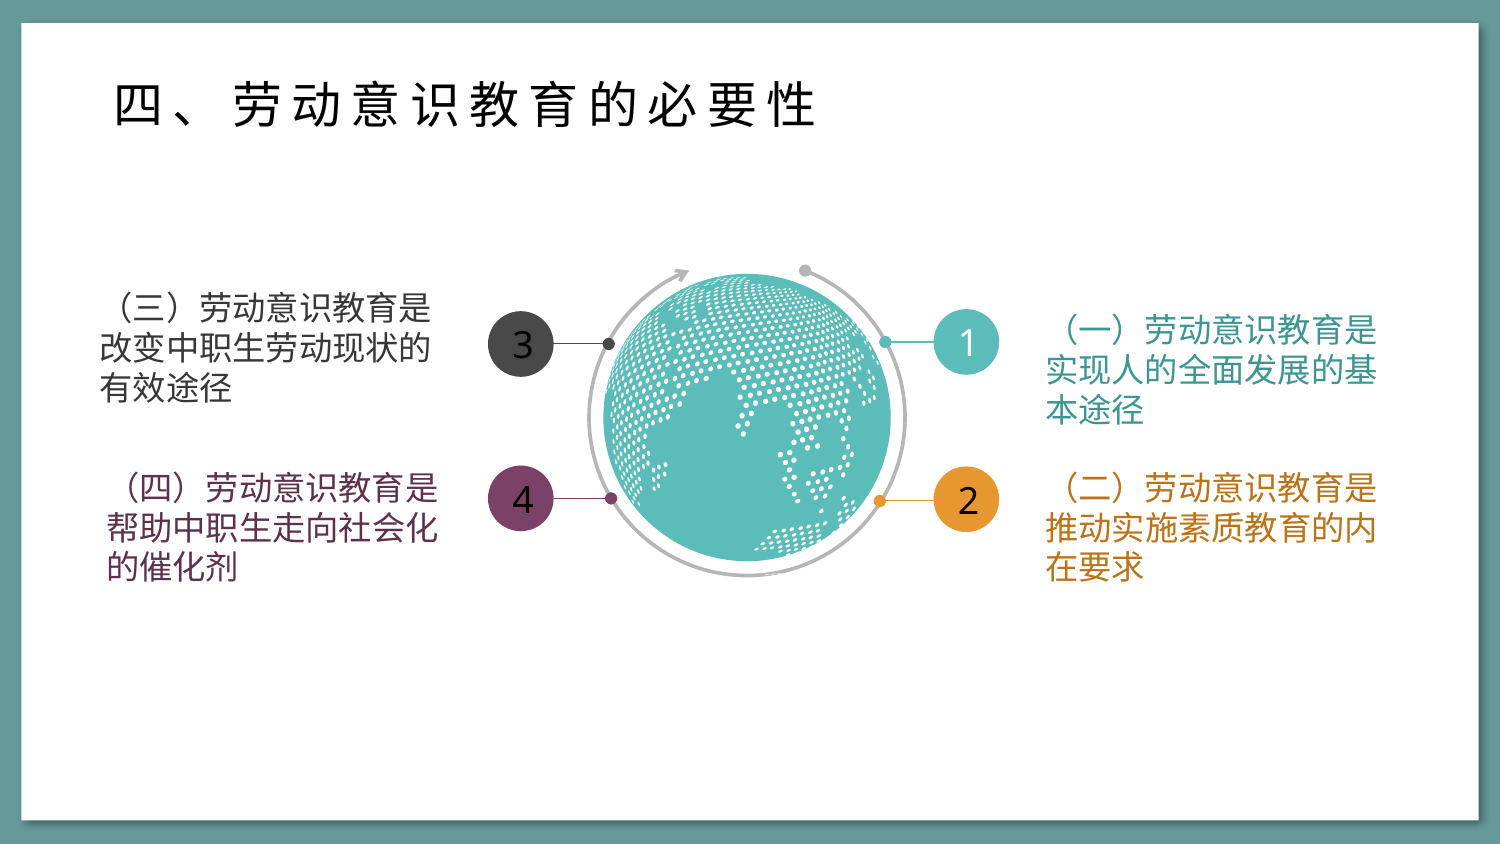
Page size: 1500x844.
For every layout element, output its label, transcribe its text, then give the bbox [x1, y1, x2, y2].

text_box 3 [487, 311, 554, 377]
text_box 2 [933, 466, 1000, 533]
text_box （一）劳动意识教育是实现人的全面发展的基本途径 [1030, 301, 1413, 437]
text_box 四、劳动意识教育的必要性 [100, 67, 918, 141]
text_box 1 [933, 309, 1000, 375]
text_box （四）劳动意识教育是帮助中职生走向社会化的催化剂 [91, 459, 470, 594]
text_box 4 [487, 465, 554, 532]
text_box （三）劳动意识教育是改变中职生劳动现状的有效途径 [84, 280, 475, 415]
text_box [588, 259, 906, 576]
text_box （二）劳动意识教育是推动实施素质教育的内在要求 [1030, 459, 1399, 594]
